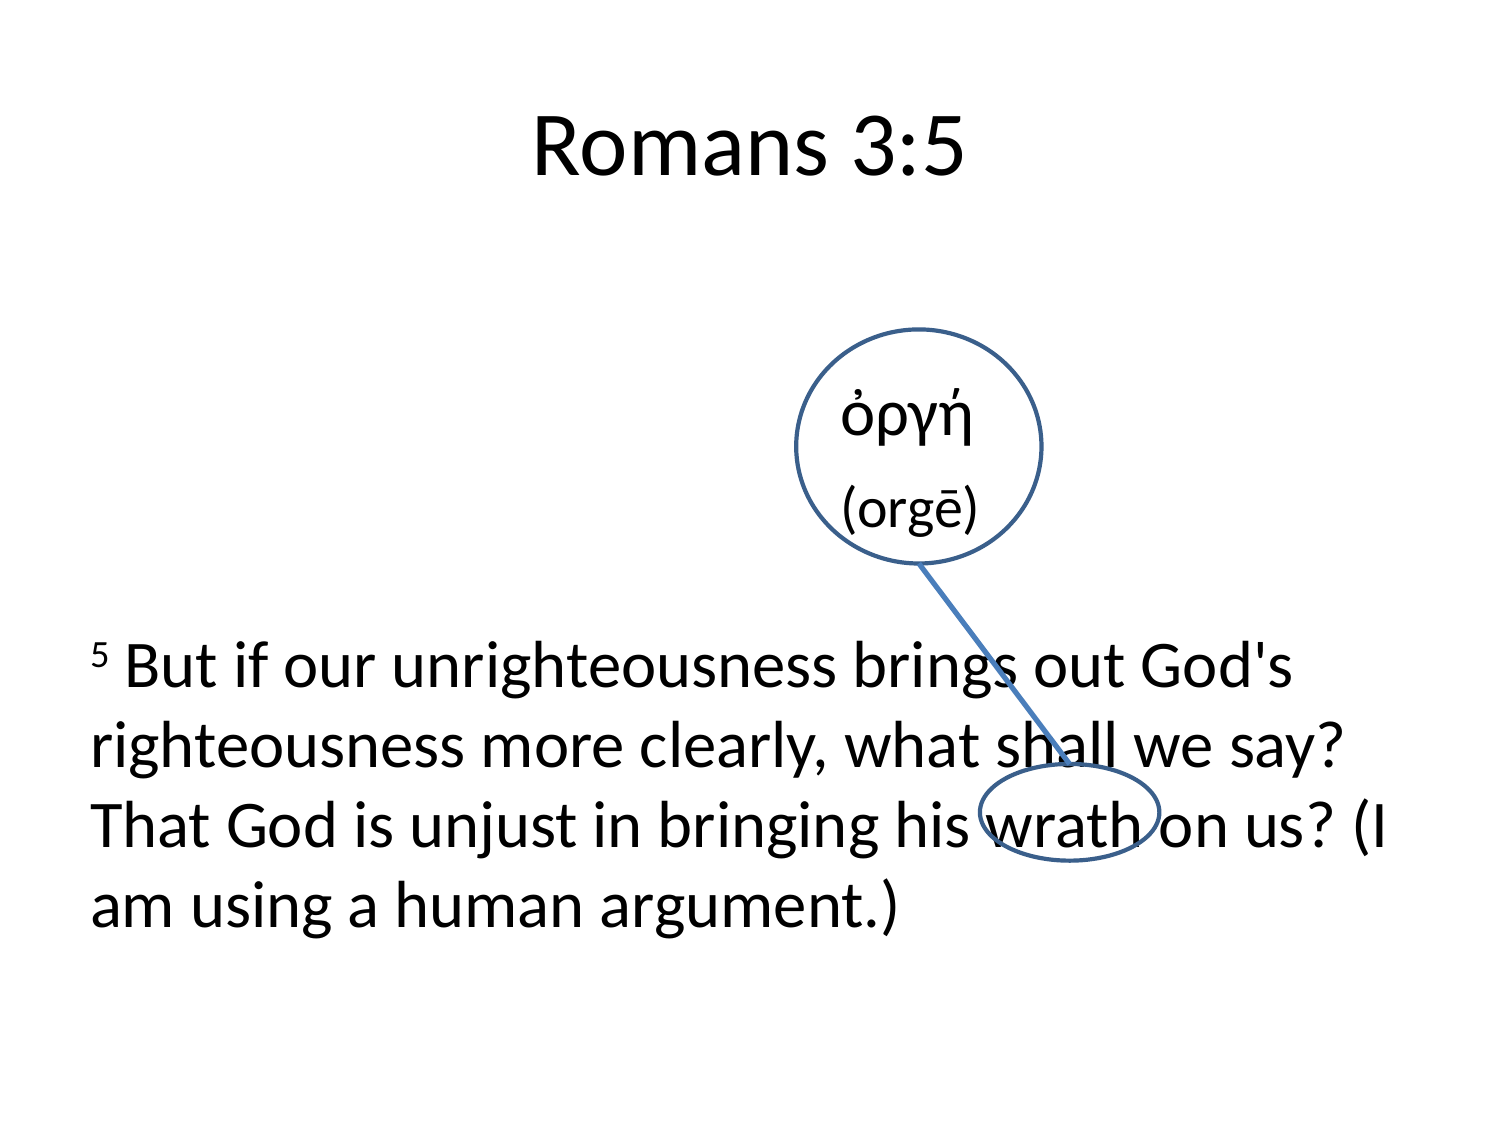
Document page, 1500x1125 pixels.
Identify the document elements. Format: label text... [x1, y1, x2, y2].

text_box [918, 563, 1070, 765]
title Romans 3:5 [75, 45, 1425, 233]
list ὀργή (orgē) 5 But if our unrighteousness brings out God's righteousness more clearly, what shall we say? That God is unjust in bringing his wrath on us? (I am using a human argument.) [75, 262, 1425, 1005]
text_box [977, 761, 1162, 863]
text_box [794, 327, 1044, 566]
